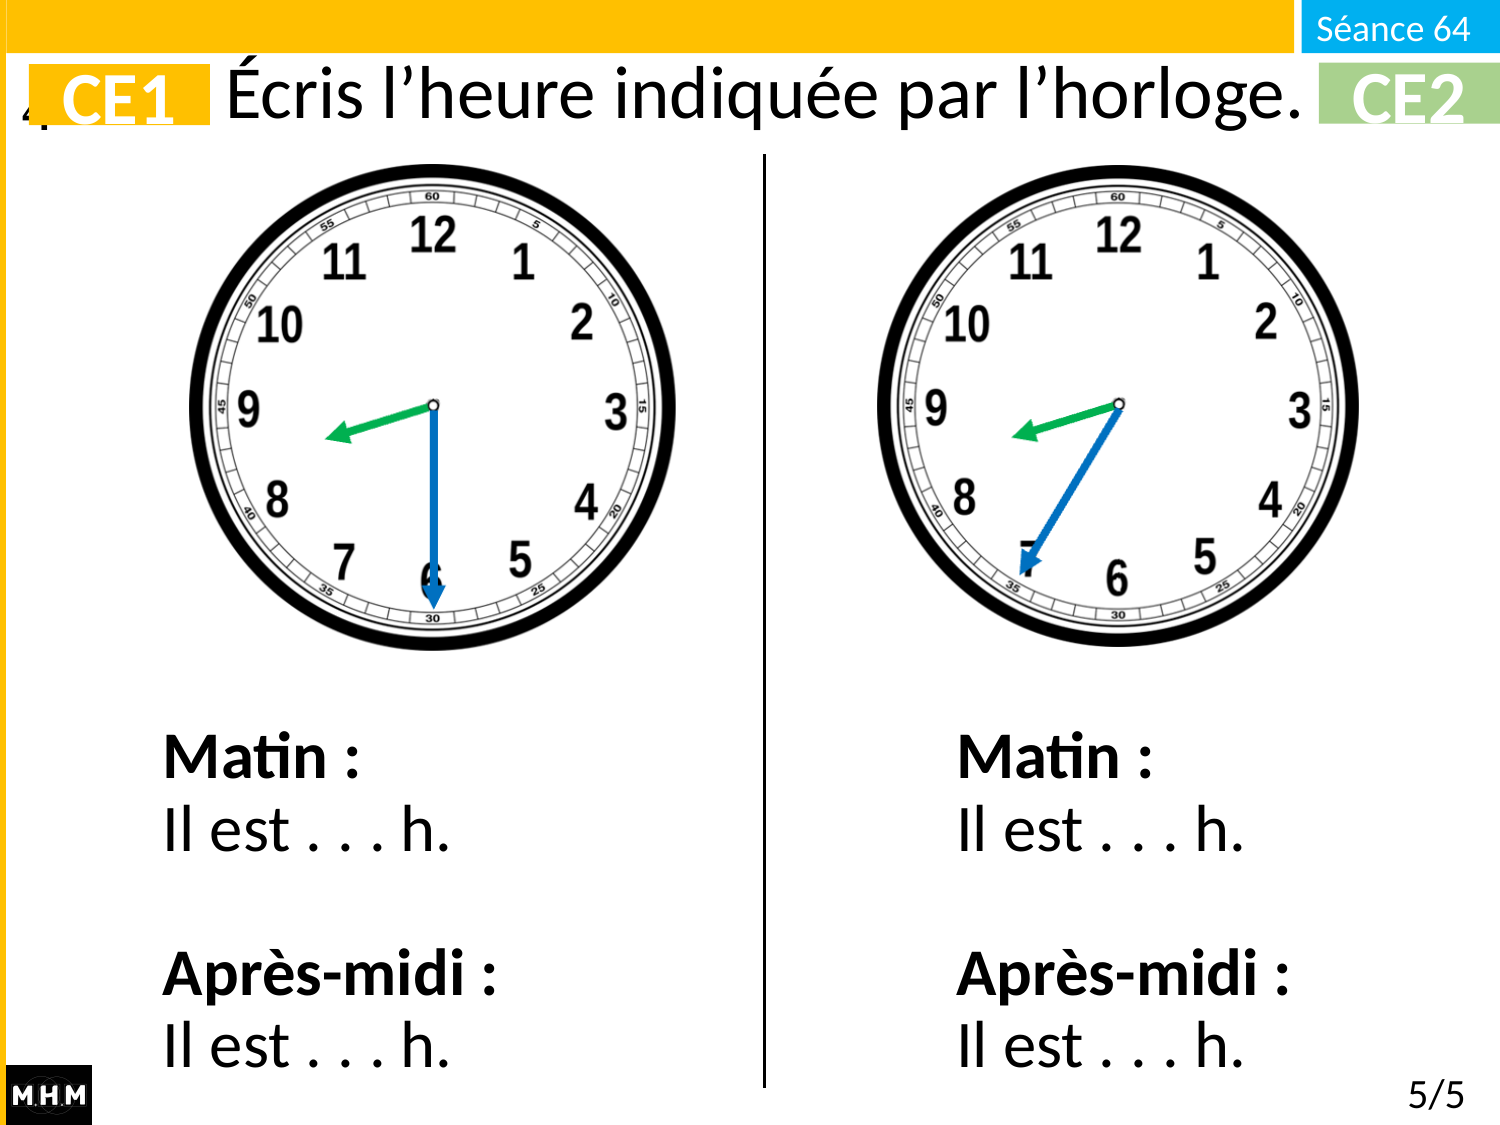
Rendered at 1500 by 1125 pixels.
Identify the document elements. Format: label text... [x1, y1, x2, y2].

text_box Matin : Il est . . . h. Après-midi : Il est . . . h. [941, 621, 1500, 1125]
picture [6, 1065, 92, 1125]
list 5/5 [1373, 1064, 1500, 1125]
title Écris l’heure indiquée par l’horloge. [210, 45, 1500, 145]
text_box Matin : Il est . . . h. Après-midi : Il est . . . h. [147, 621, 817, 1125]
text_box CE1 [28, 63, 210, 126]
picture [866, 163, 1374, 654]
picture [185, 163, 693, 664]
